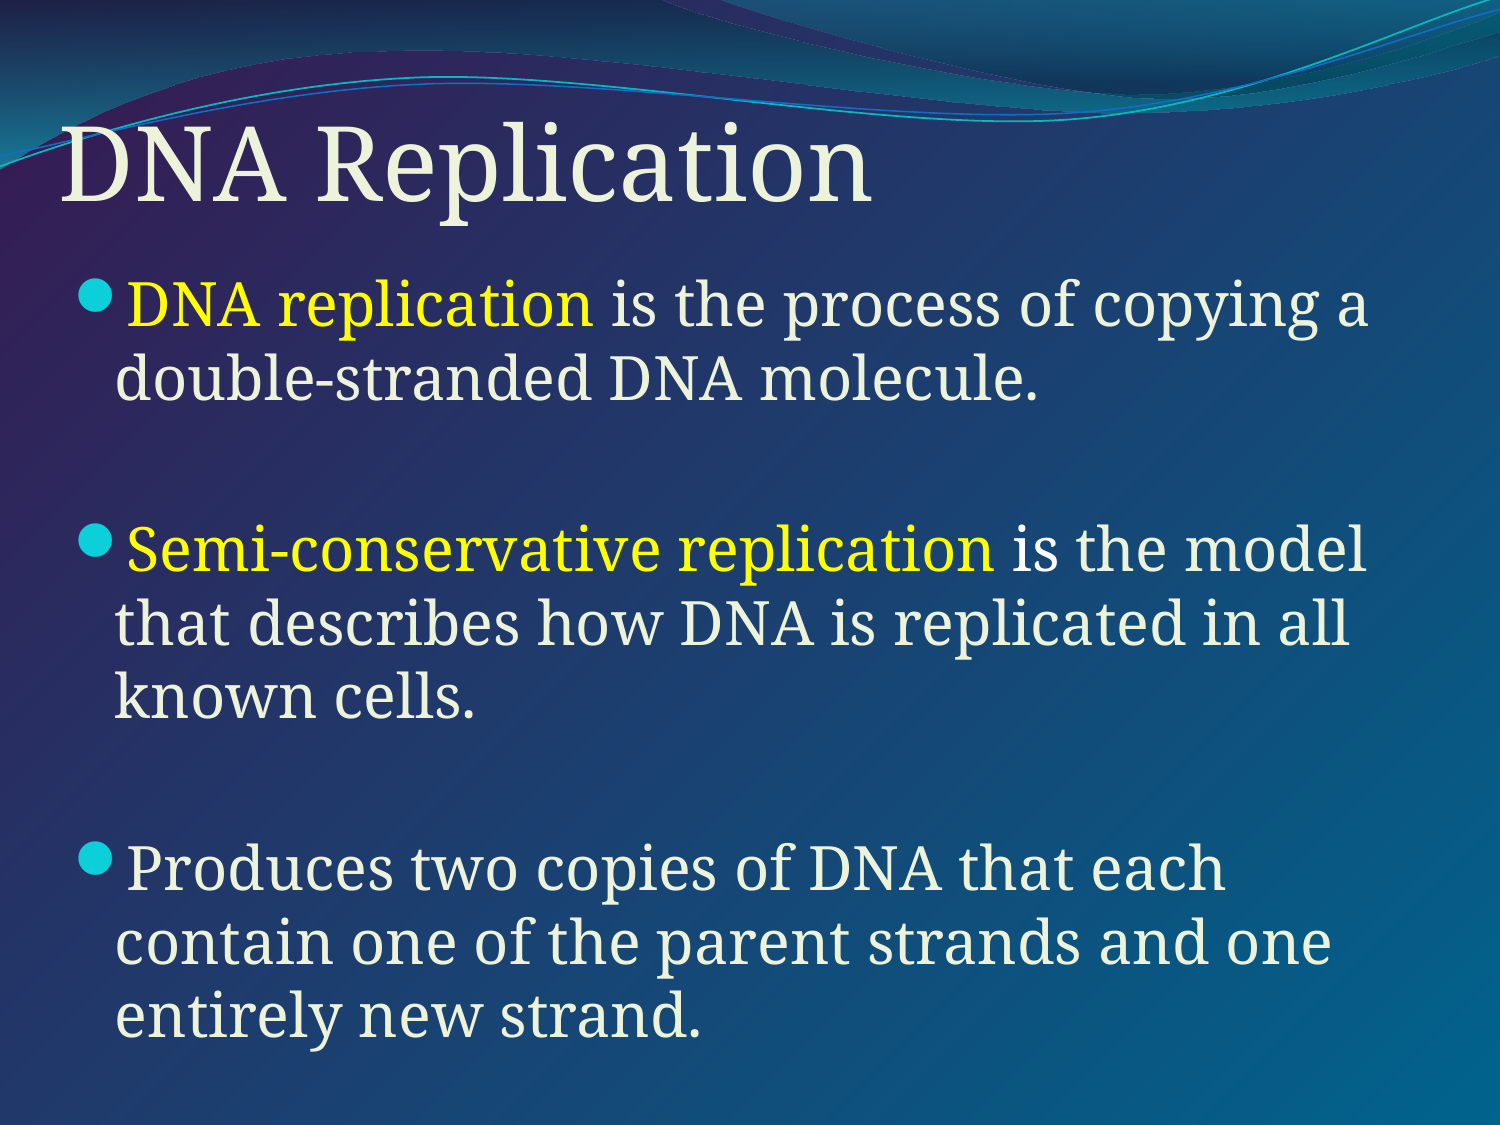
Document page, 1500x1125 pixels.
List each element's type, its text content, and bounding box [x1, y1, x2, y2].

title DNA Replication [58, 34, 1409, 223]
list DNA replication is the process of copying a double-stranded DNA molecule. Semi-conservative replication is the model that describes how DNA is replicated in all known cells. Produces two copies of DNA that each contain one of the parent strands and one entirely new strand. [58, 257, 1442, 1067]
